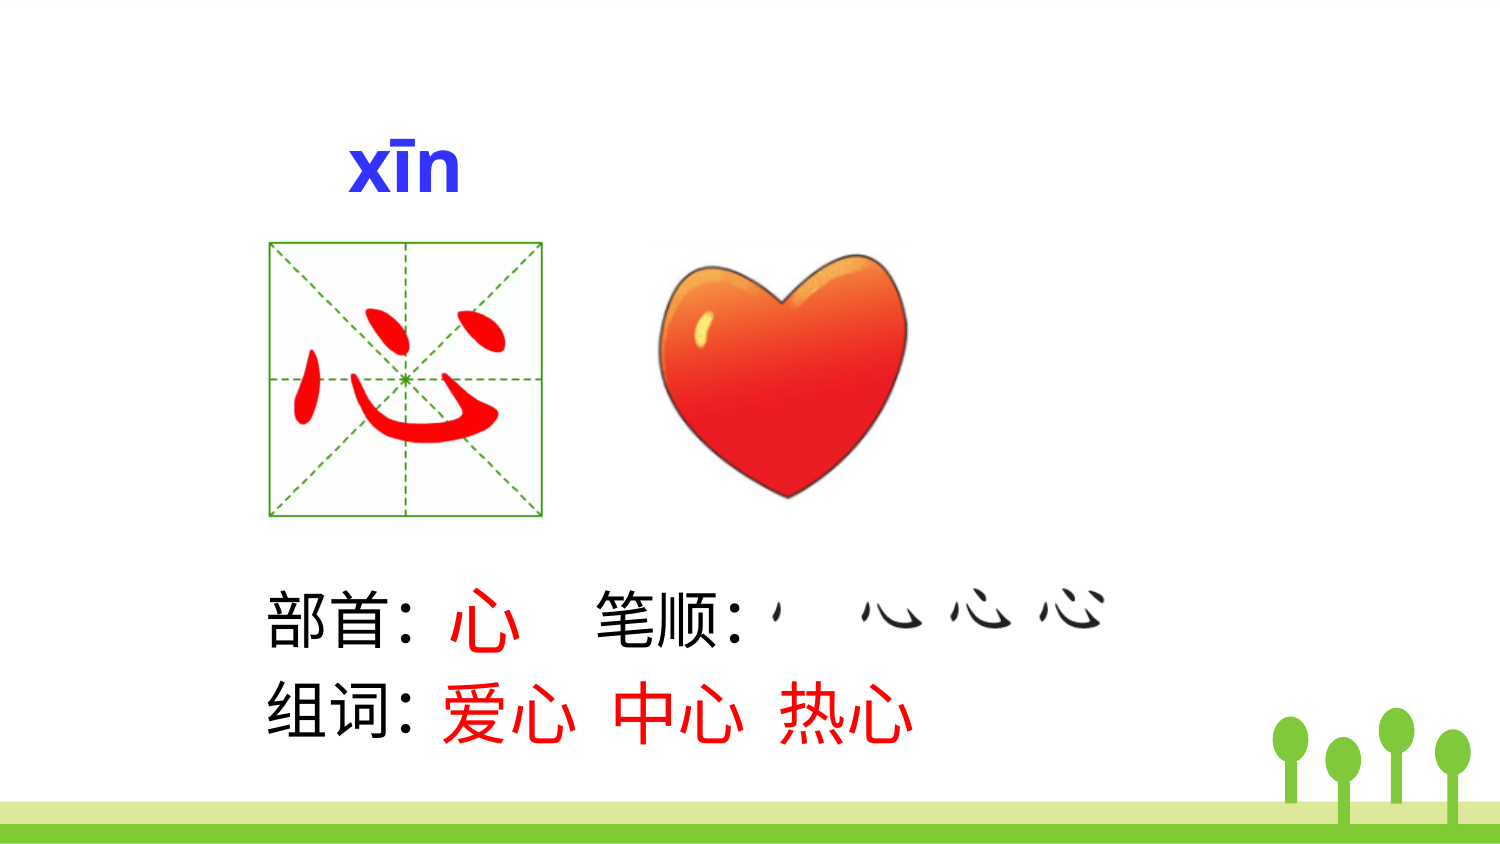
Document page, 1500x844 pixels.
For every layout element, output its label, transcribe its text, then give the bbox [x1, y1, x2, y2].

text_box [251, 646, 1071, 763]
text_box xīn [336, 111, 476, 213]
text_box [266, 239, 545, 519]
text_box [578, 558, 1121, 665]
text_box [251, 548, 539, 673]
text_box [0, 707, 1500, 844]
picture [0, 0, 1500, 707]
